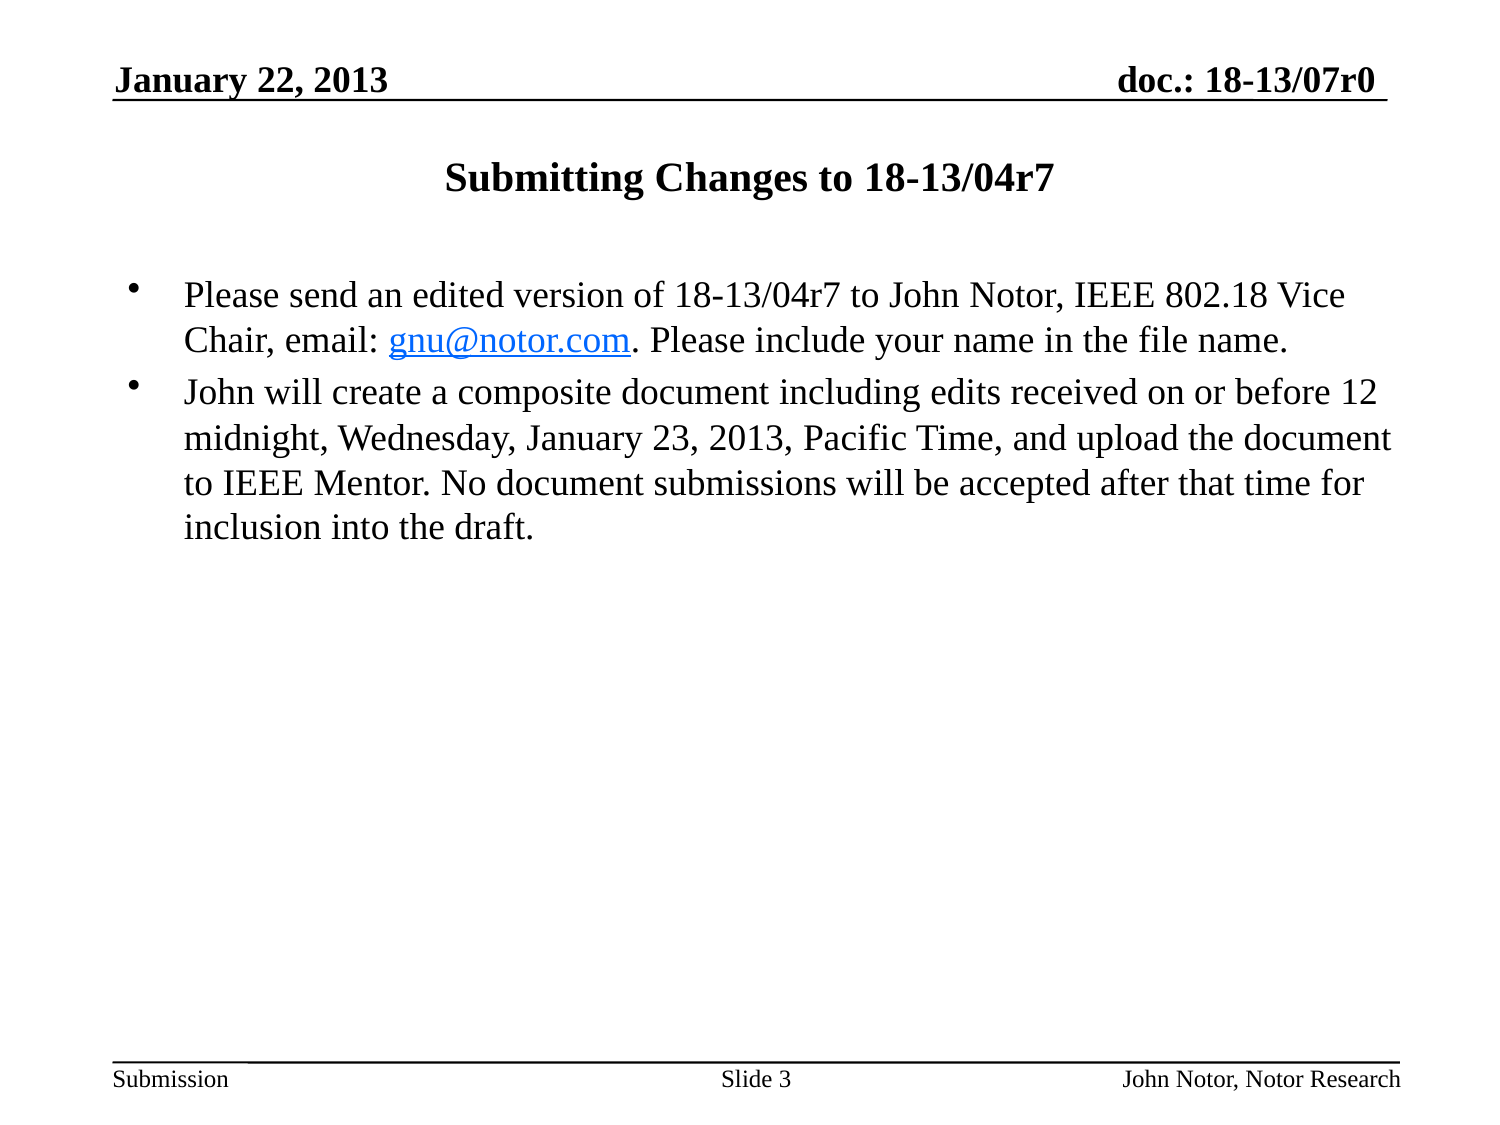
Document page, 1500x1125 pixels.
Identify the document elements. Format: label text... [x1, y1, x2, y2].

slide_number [114, 54, 392, 101]
slide_number Slide 3 [712, 1061, 800, 1093]
list Please send an edited version of 18-13/04r7 to John Notor, IEEE 802.18 Vice Chair, email: gnu@notor.com. Please include your name in the file name. John will create a composite document including edits received on or before 12 midnight, Wednesday, January 23, 2013, Pacific Time, and upload the document to IEEE Mentor. No document submissions will be accepted after that time for inclusion into the draft. [112, 262, 1426, 1013]
footer John Notor, Notor Research [1087, 1062, 1402, 1094]
title Submitting Changes to 18-13/04r7 [112, 112, 1388, 238]
